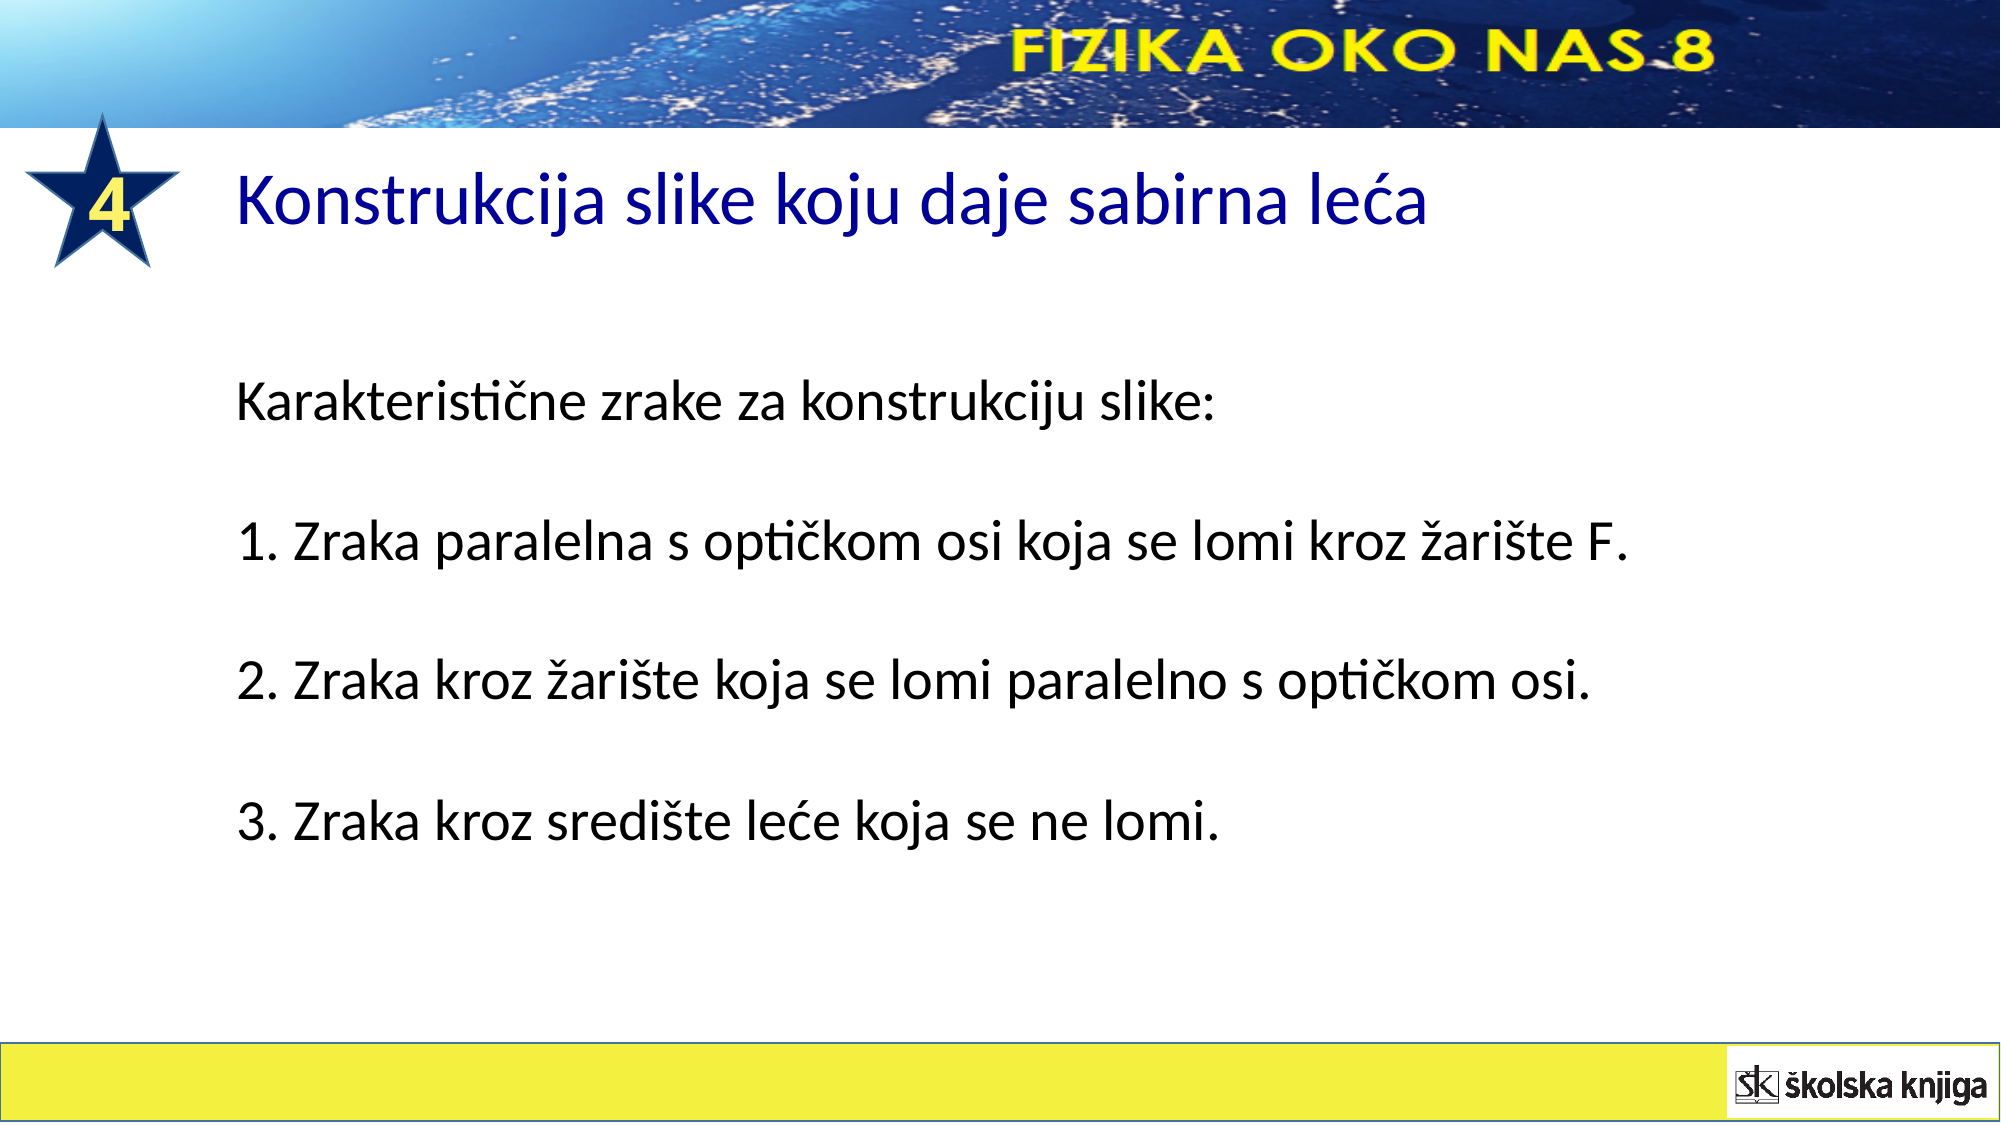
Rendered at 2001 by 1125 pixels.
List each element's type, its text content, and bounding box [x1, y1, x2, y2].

text_box Karakteristične zrake za konstrukciju slike: Zraka paralelna s optičkom osi koja se lomi kroz žarište F. Zraka kroz žarište koja se lomi paralelno s optičkom osi. Zraka kroz središte leće koja se ne lomi. [221, 284, 1645, 860]
picture [0, 0, 2000, 128]
text_box 4 [24, 111, 181, 269]
picture [1727, 1046, 1998, 1118]
text_box Konstrukcija slike koju daje sabirna leća [221, 142, 1445, 248]
